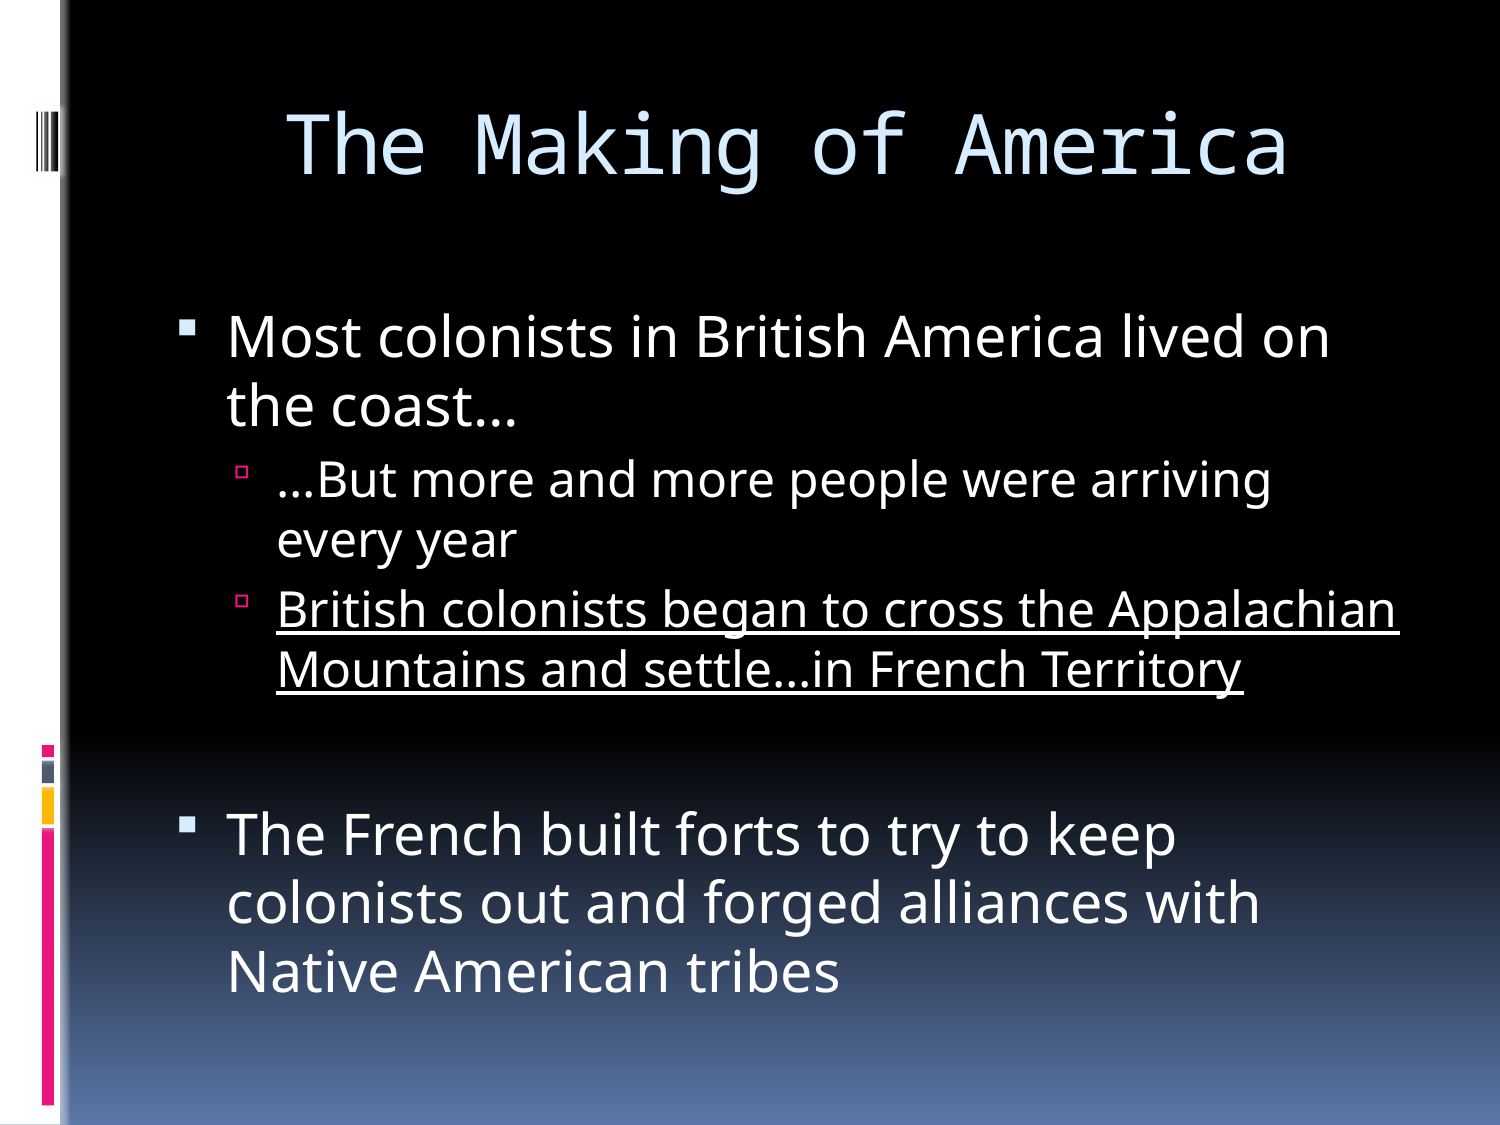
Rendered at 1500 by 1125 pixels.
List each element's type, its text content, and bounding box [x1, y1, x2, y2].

list Most colonists in British America lived on the coast… …But more and more people were arriving every year British colonists began to cross the Appalachian Mountains and settle…in French Territory The French built forts to try to keep colonists out and forged alliances with Native American tribes [150, 292, 1425, 1043]
title The Making of America [150, 83, 1425, 234]
